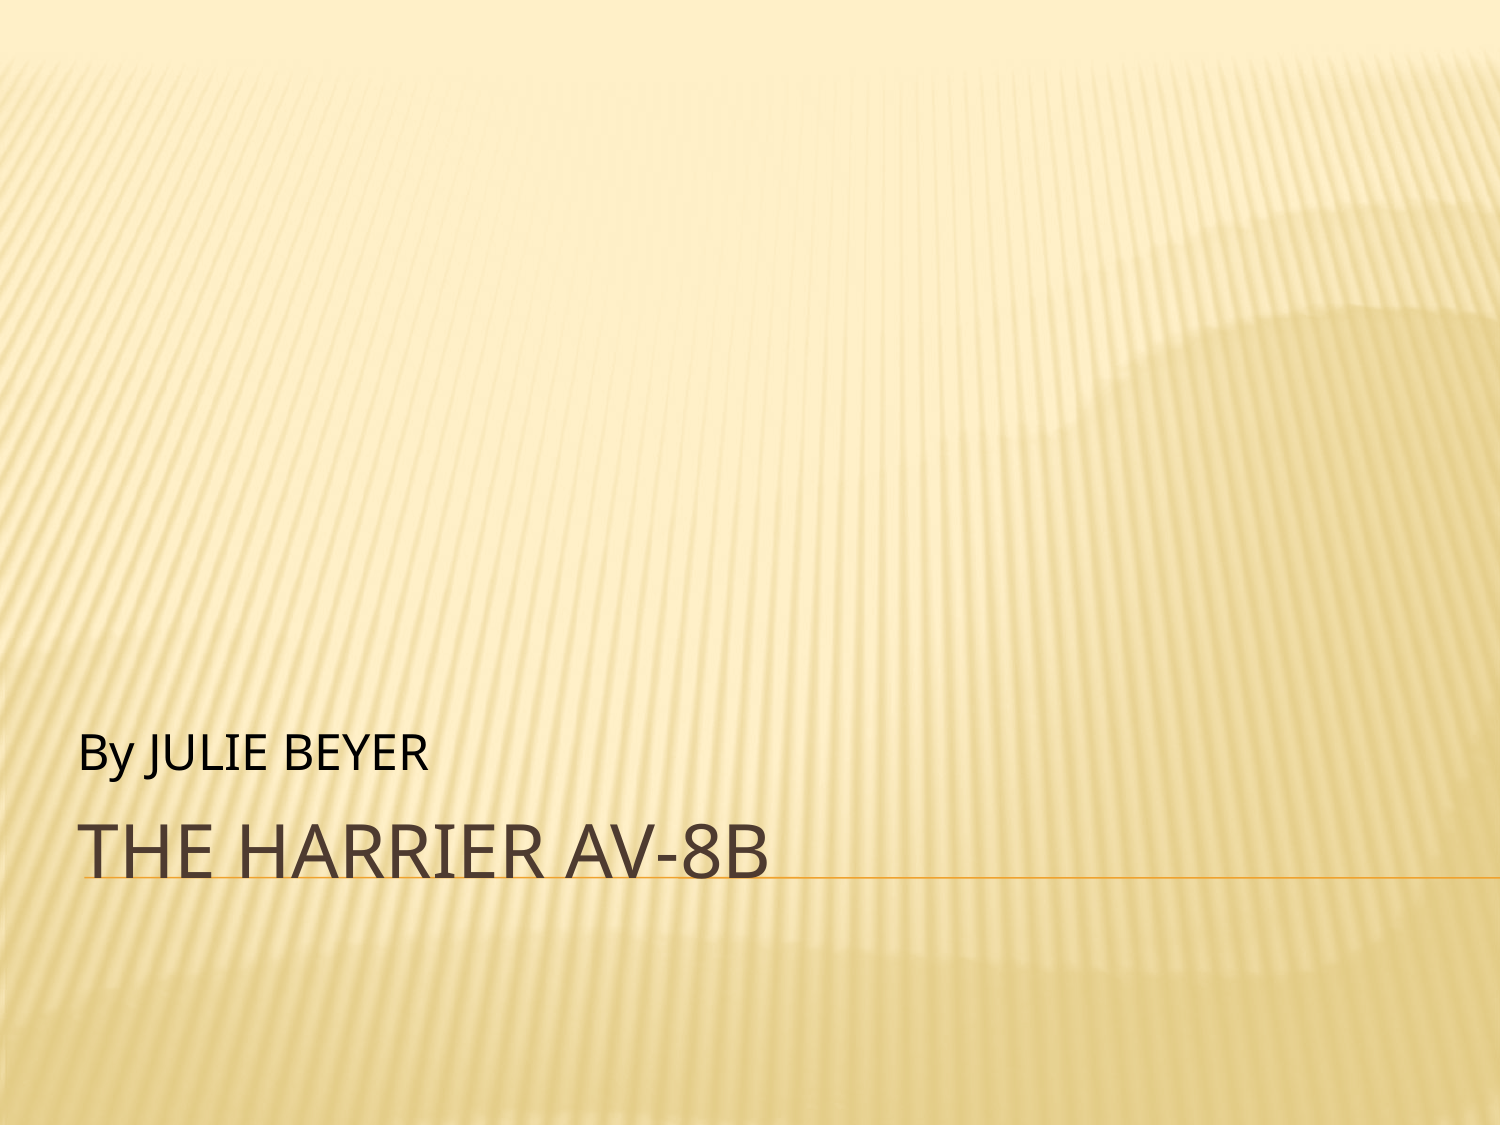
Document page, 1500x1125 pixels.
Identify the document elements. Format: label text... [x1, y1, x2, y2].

title The Harrier AV-8B [62, 796, 1450, 997]
subtitle By JULIE BEYER [62, 637, 1450, 788]
